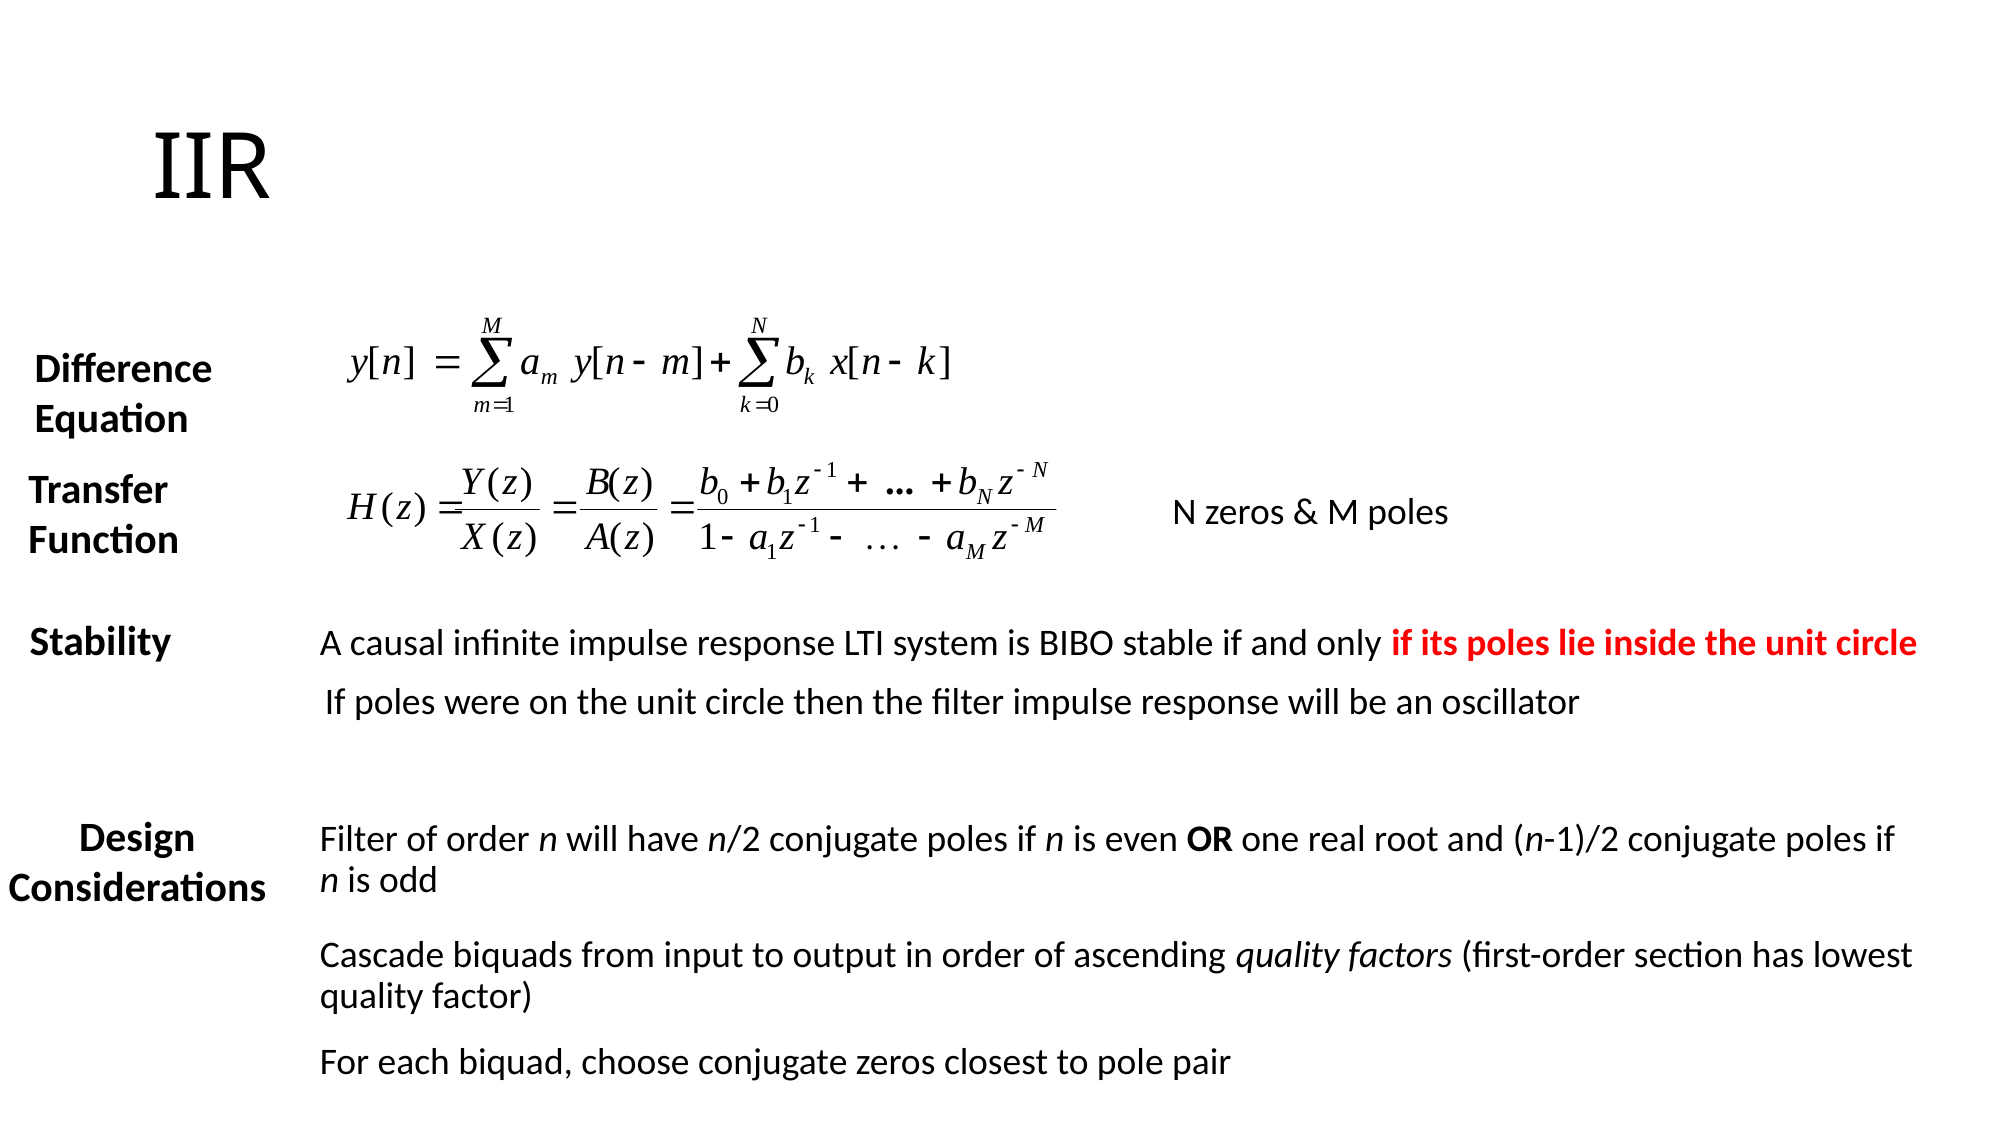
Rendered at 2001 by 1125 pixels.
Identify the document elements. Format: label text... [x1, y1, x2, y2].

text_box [340, 307, 987, 422]
text_box Filter of order n will have n/2 conjugate poles if n is even OR one real root and (n-1)/2 conjugate poles if n is odd [311, 812, 1920, 908]
text_box Cascade biquads from input to output in order of ascending quality factors (first-order section has lowest quality factor) [230, 928, 1965, 1024]
text_box A causal infinite impulse response LTI system is BIBO stable if and only if its poles lie inside the unit circle [230, 616, 2000, 672]
text_box Design Considerations [0, 802, 311, 918]
text_box Stability [14, 606, 230, 672]
text_box N zeros & M poles [1157, 479, 1645, 539]
text_box For each biquad, choose conjugate zeros closest to pole pair [229, 1034, 1808, 1090]
text_box Transfer Function [13, 454, 262, 569]
text_box Difference Equation [19, 333, 288, 449]
text_box If poles were on the unit circle then the filter impulse response will be an oscillator [309, 669, 1680, 730]
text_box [340, 451, 1063, 568]
title IIR [137, 59, 1863, 278]
